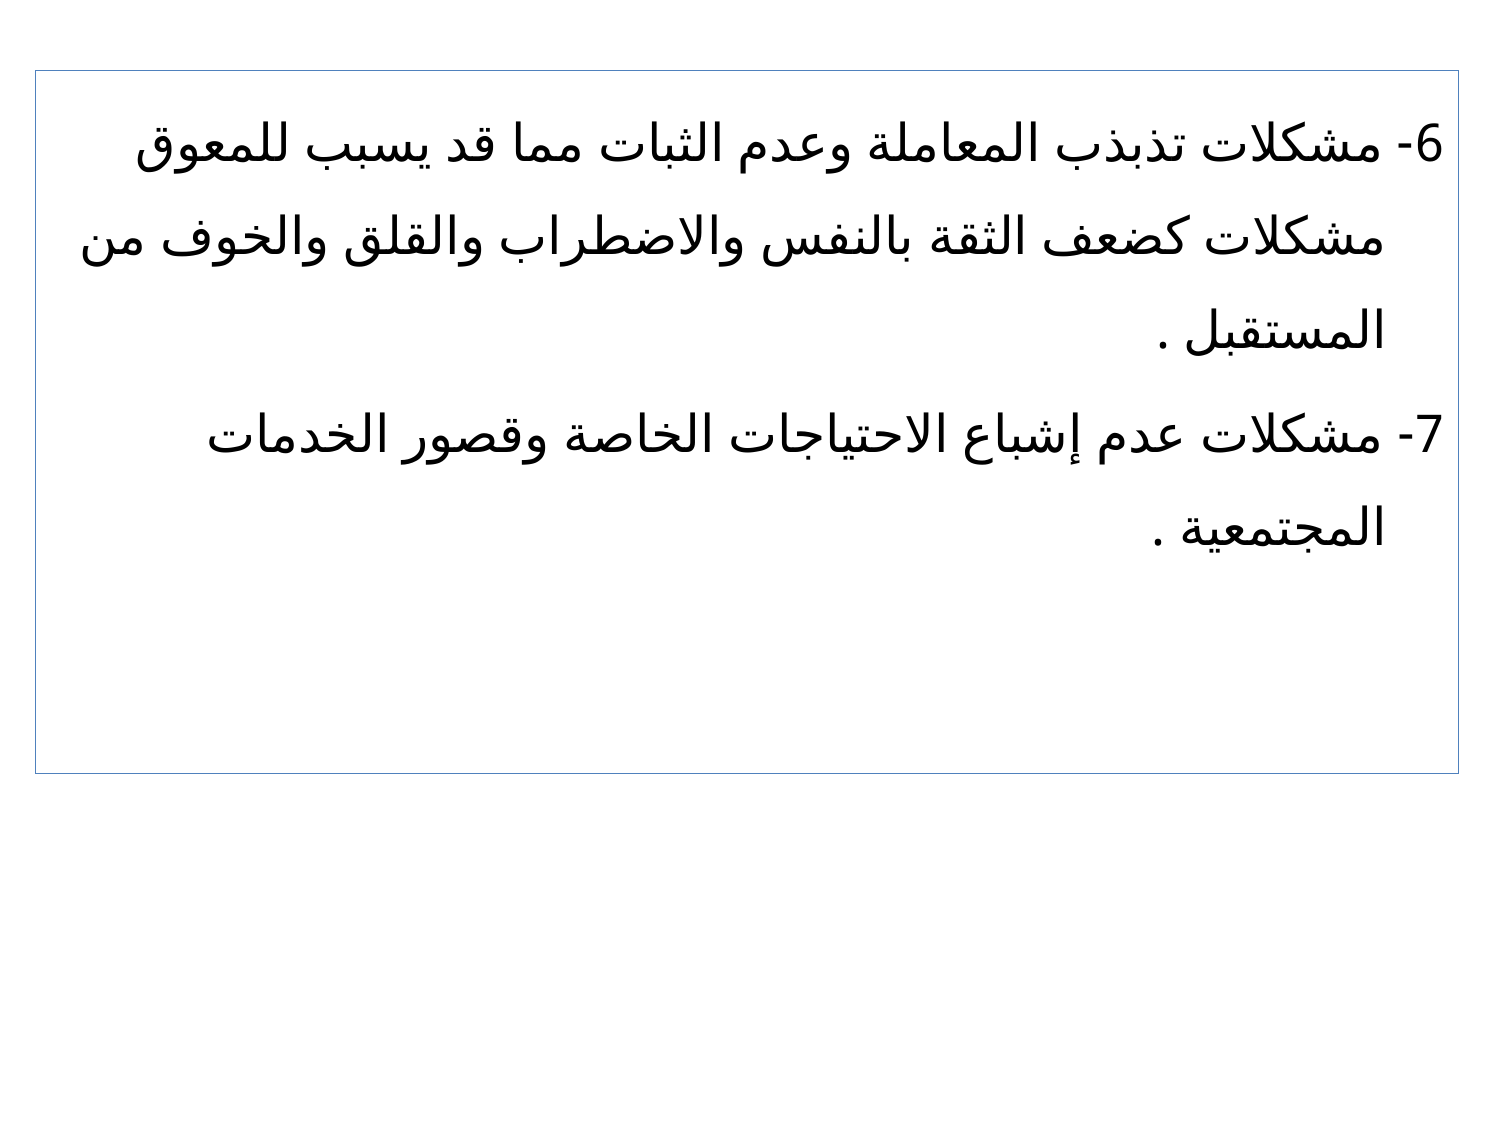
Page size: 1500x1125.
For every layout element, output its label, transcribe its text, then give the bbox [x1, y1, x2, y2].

list 6- مشكلات تذبذب المعاملة وعدم الثبات مما قد يسبب للمعوق مشكلات كضعف الثقة بالنفس والاضطراب والقلق والخوف من المستقبل . 7- مشكلات عدم إشباع الاحتياجات الخاصة وقصور الخدمات المجتمعية . [35, 70, 1459, 774]
